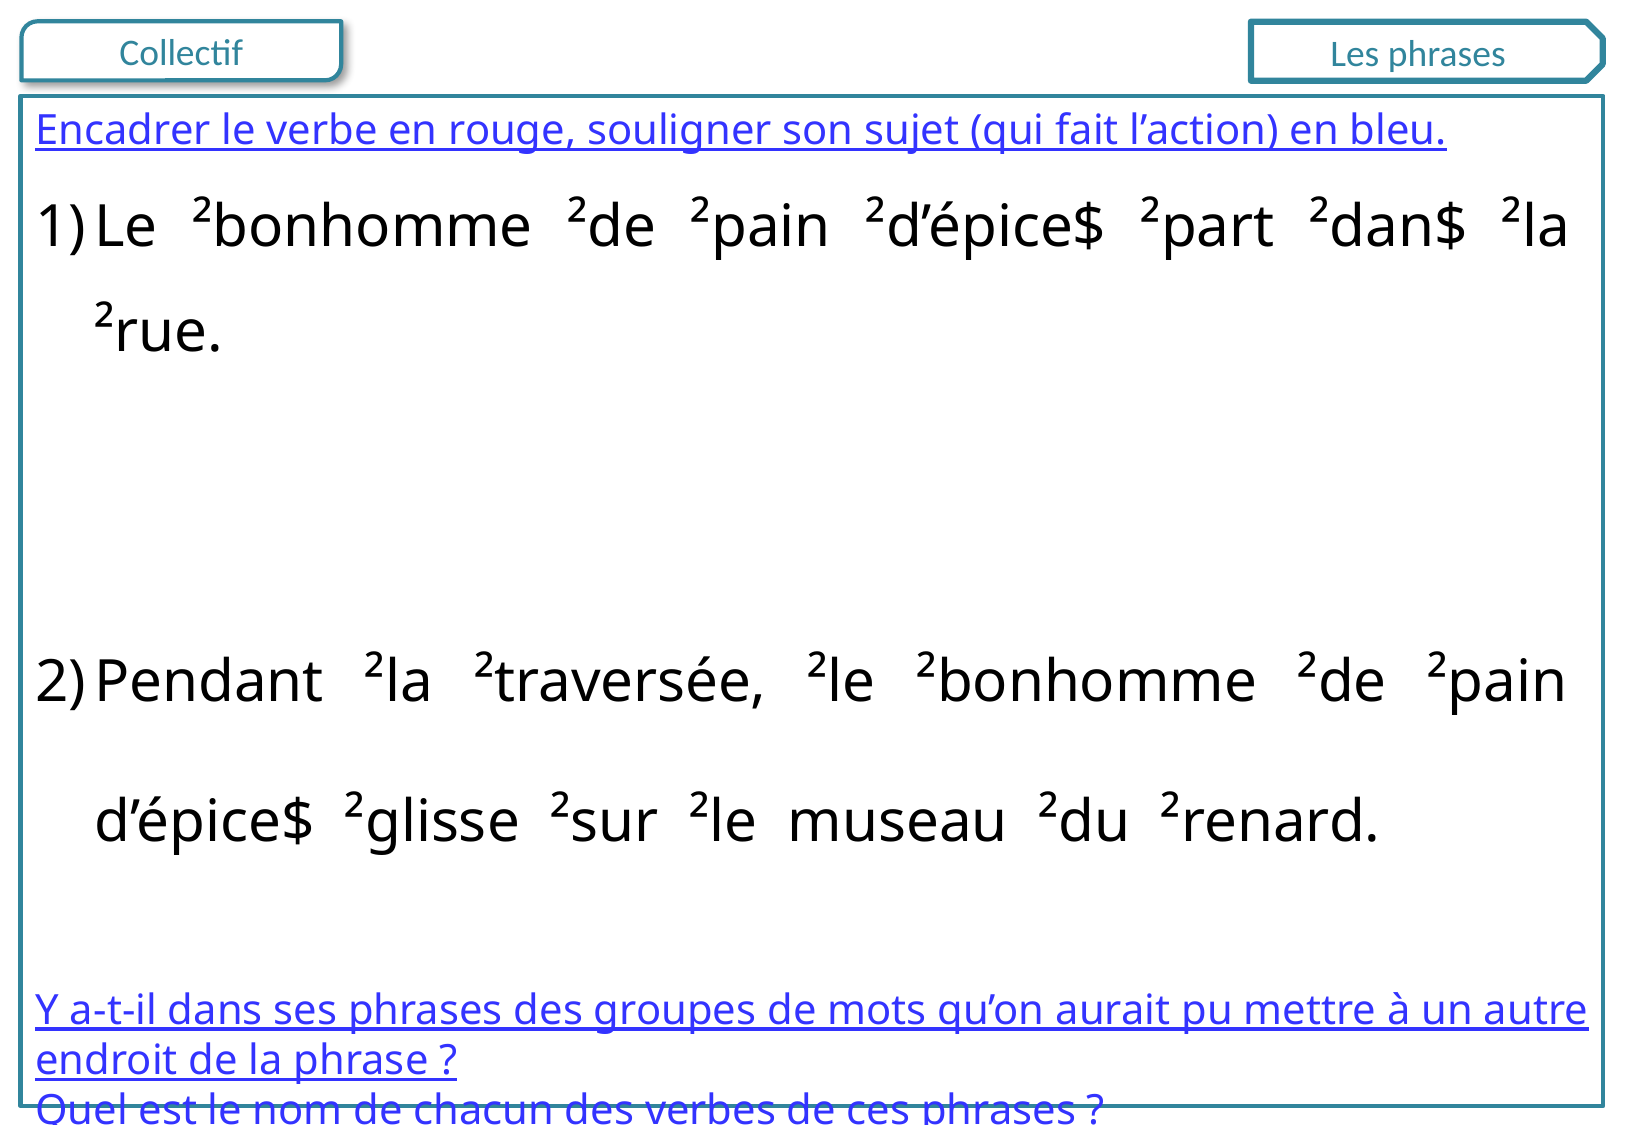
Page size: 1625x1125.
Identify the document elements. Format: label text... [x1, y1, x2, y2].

list Encadrer le verbe en rouge, souligner son sujet (qui fait l’action) en bleu. Le ²bonhomme ²de ²pain ²d’épice$ ²part ²dan$ ²la ²rue. Pendant ²la ²traversée, ²le ²bonhomme ²de ²pain d’épice$ ²glisse ²sur ²le museau ²du ²renard. Y a-t-il dans ses phrases des groupes de mots qu’on aurait pu mettre à un autre endroit de la phrase ? Quel est le nom de chacun des verbes de ces phrases ? [18, 94, 1605, 1108]
list Les phrases [1251, 21, 1585, 81]
